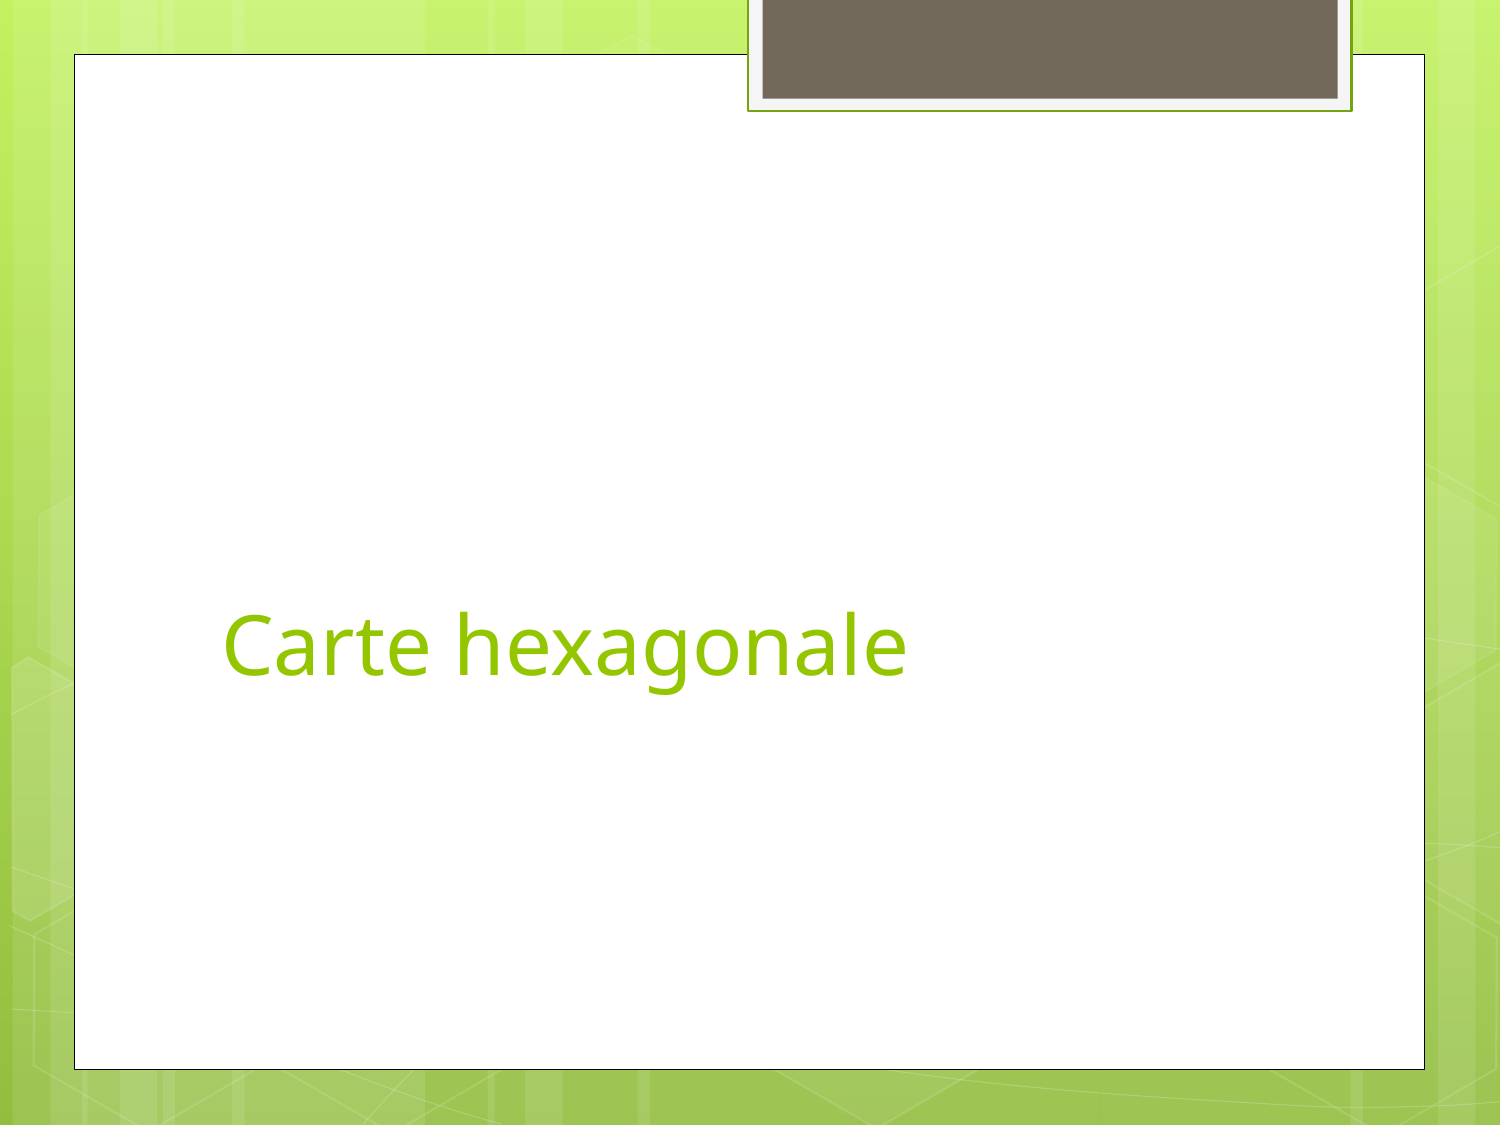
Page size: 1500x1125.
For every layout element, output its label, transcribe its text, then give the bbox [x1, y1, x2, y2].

title Carte hexagonale [206, 475, 1296, 700]
